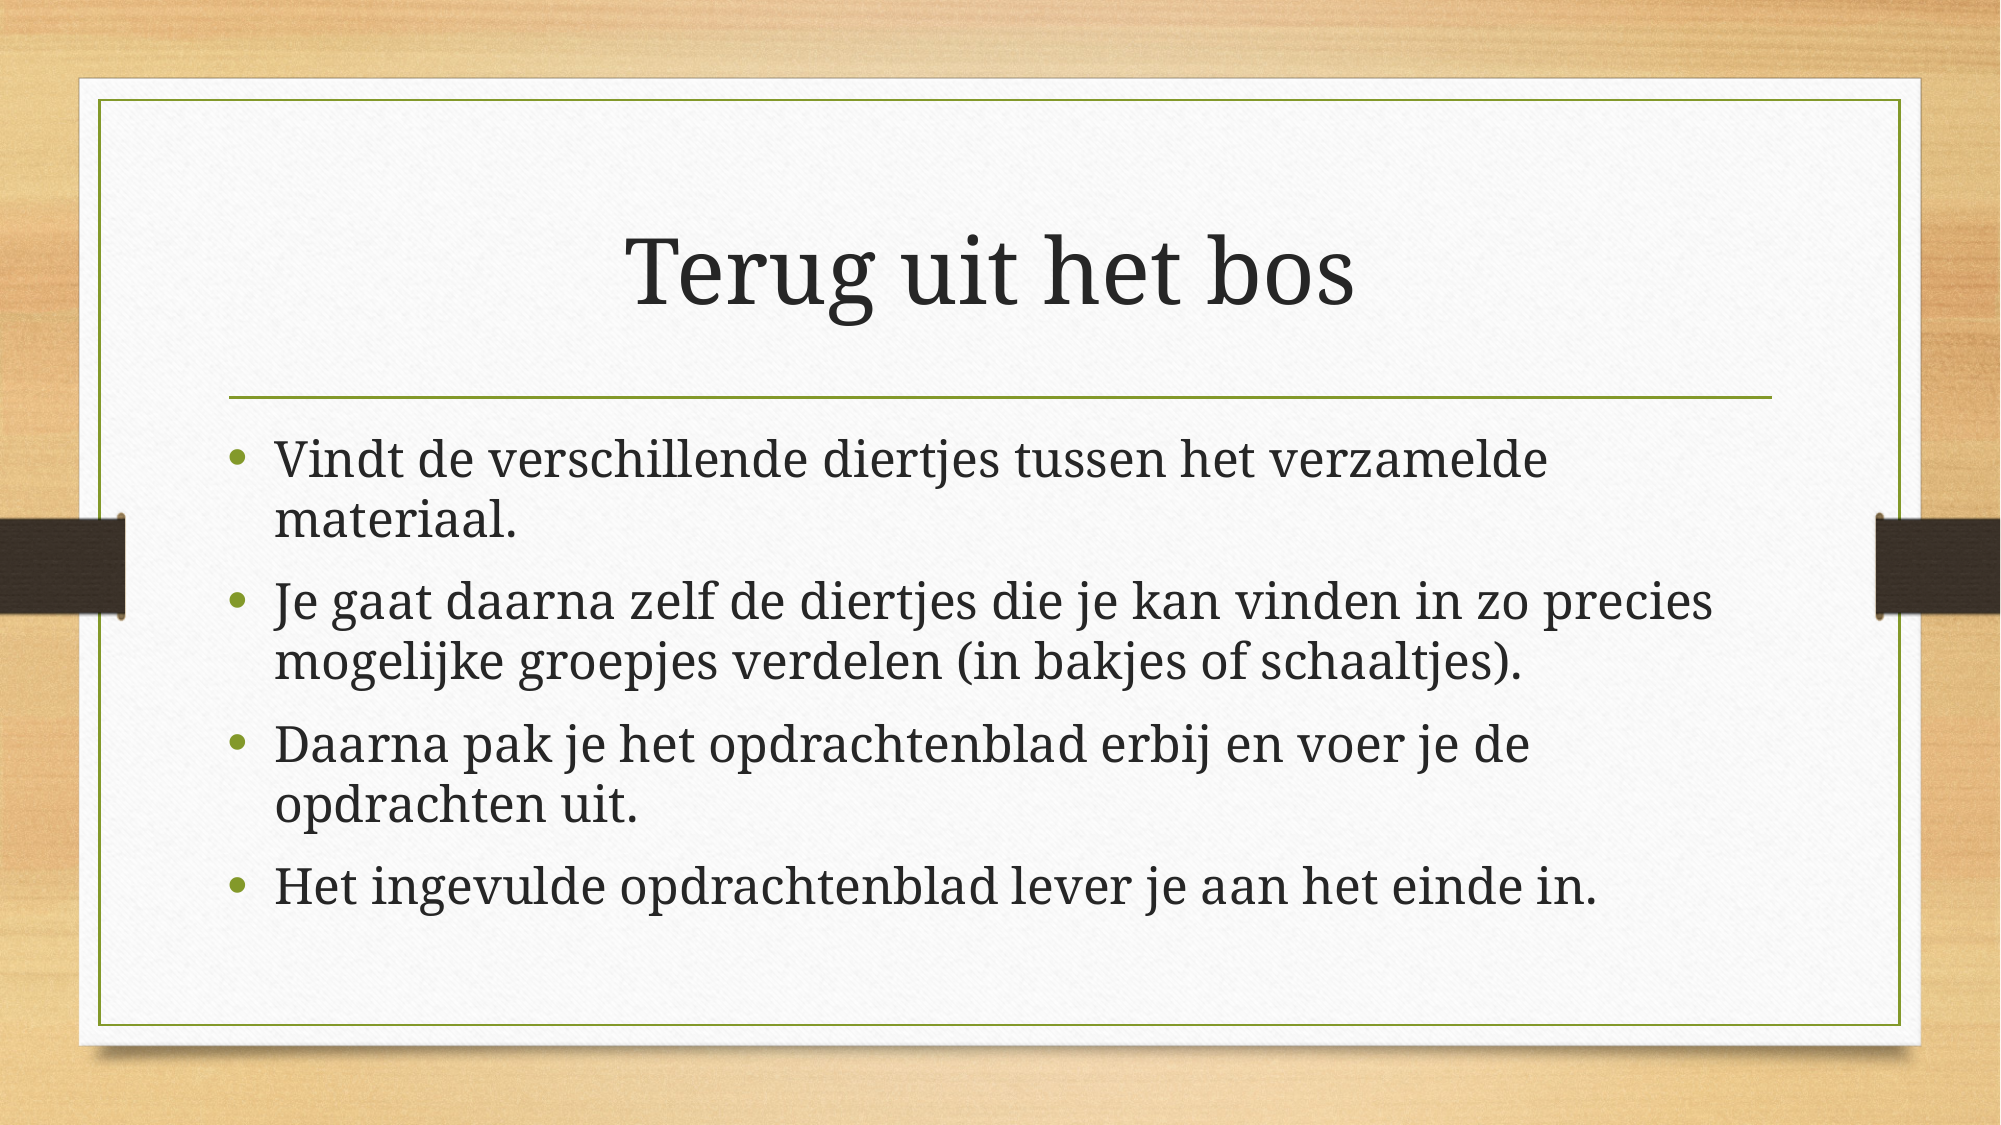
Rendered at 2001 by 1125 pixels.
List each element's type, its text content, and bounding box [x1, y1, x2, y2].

picture [0, 0, 2001, 1125]
title Terug uit het bos [212, 161, 1788, 375]
list Vindt de verschillende diertjes tussen het verzamelde materiaal. Je gaat daarna zelf de diertjes die je kan vinden in zo precies mogelijke groepjes verdelen (in bakjes of schaaltjes). Daarna pak je het opdrachtenblad erbij en voer je de opdrachten uit. Het ingevulde opdrachtenblad lever je aan het einde in. [212, 419, 1788, 964]
